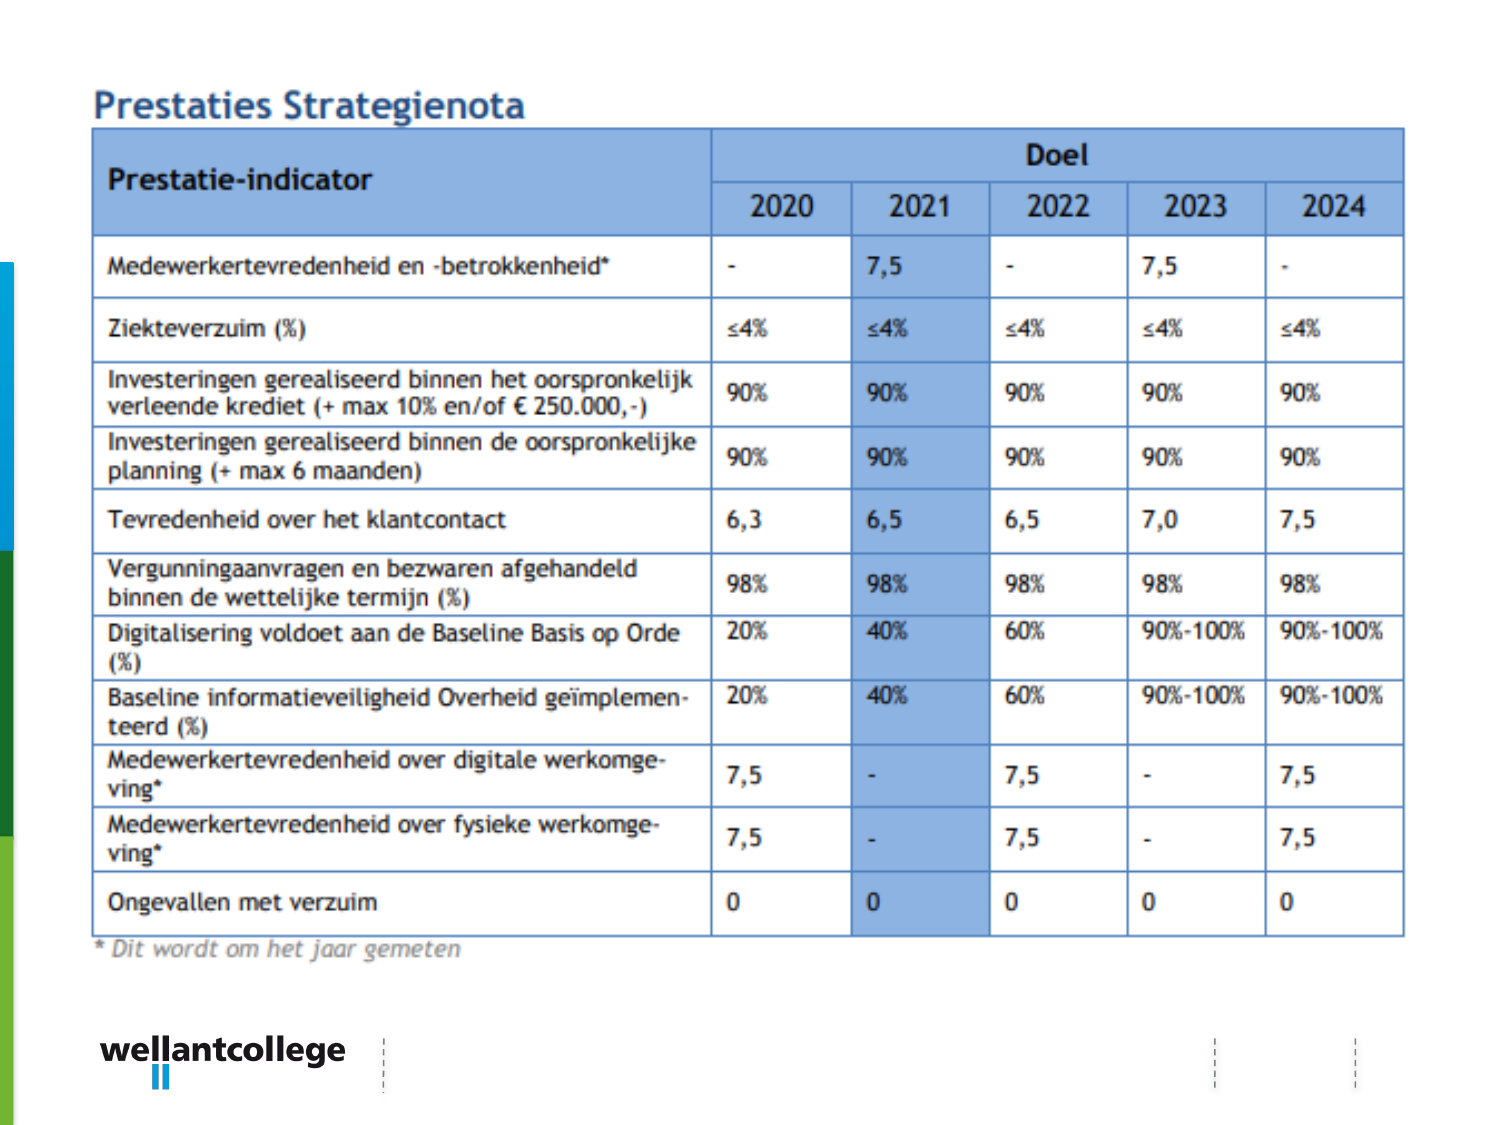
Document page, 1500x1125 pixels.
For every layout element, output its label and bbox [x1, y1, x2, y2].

picture [81, 76, 1421, 981]
